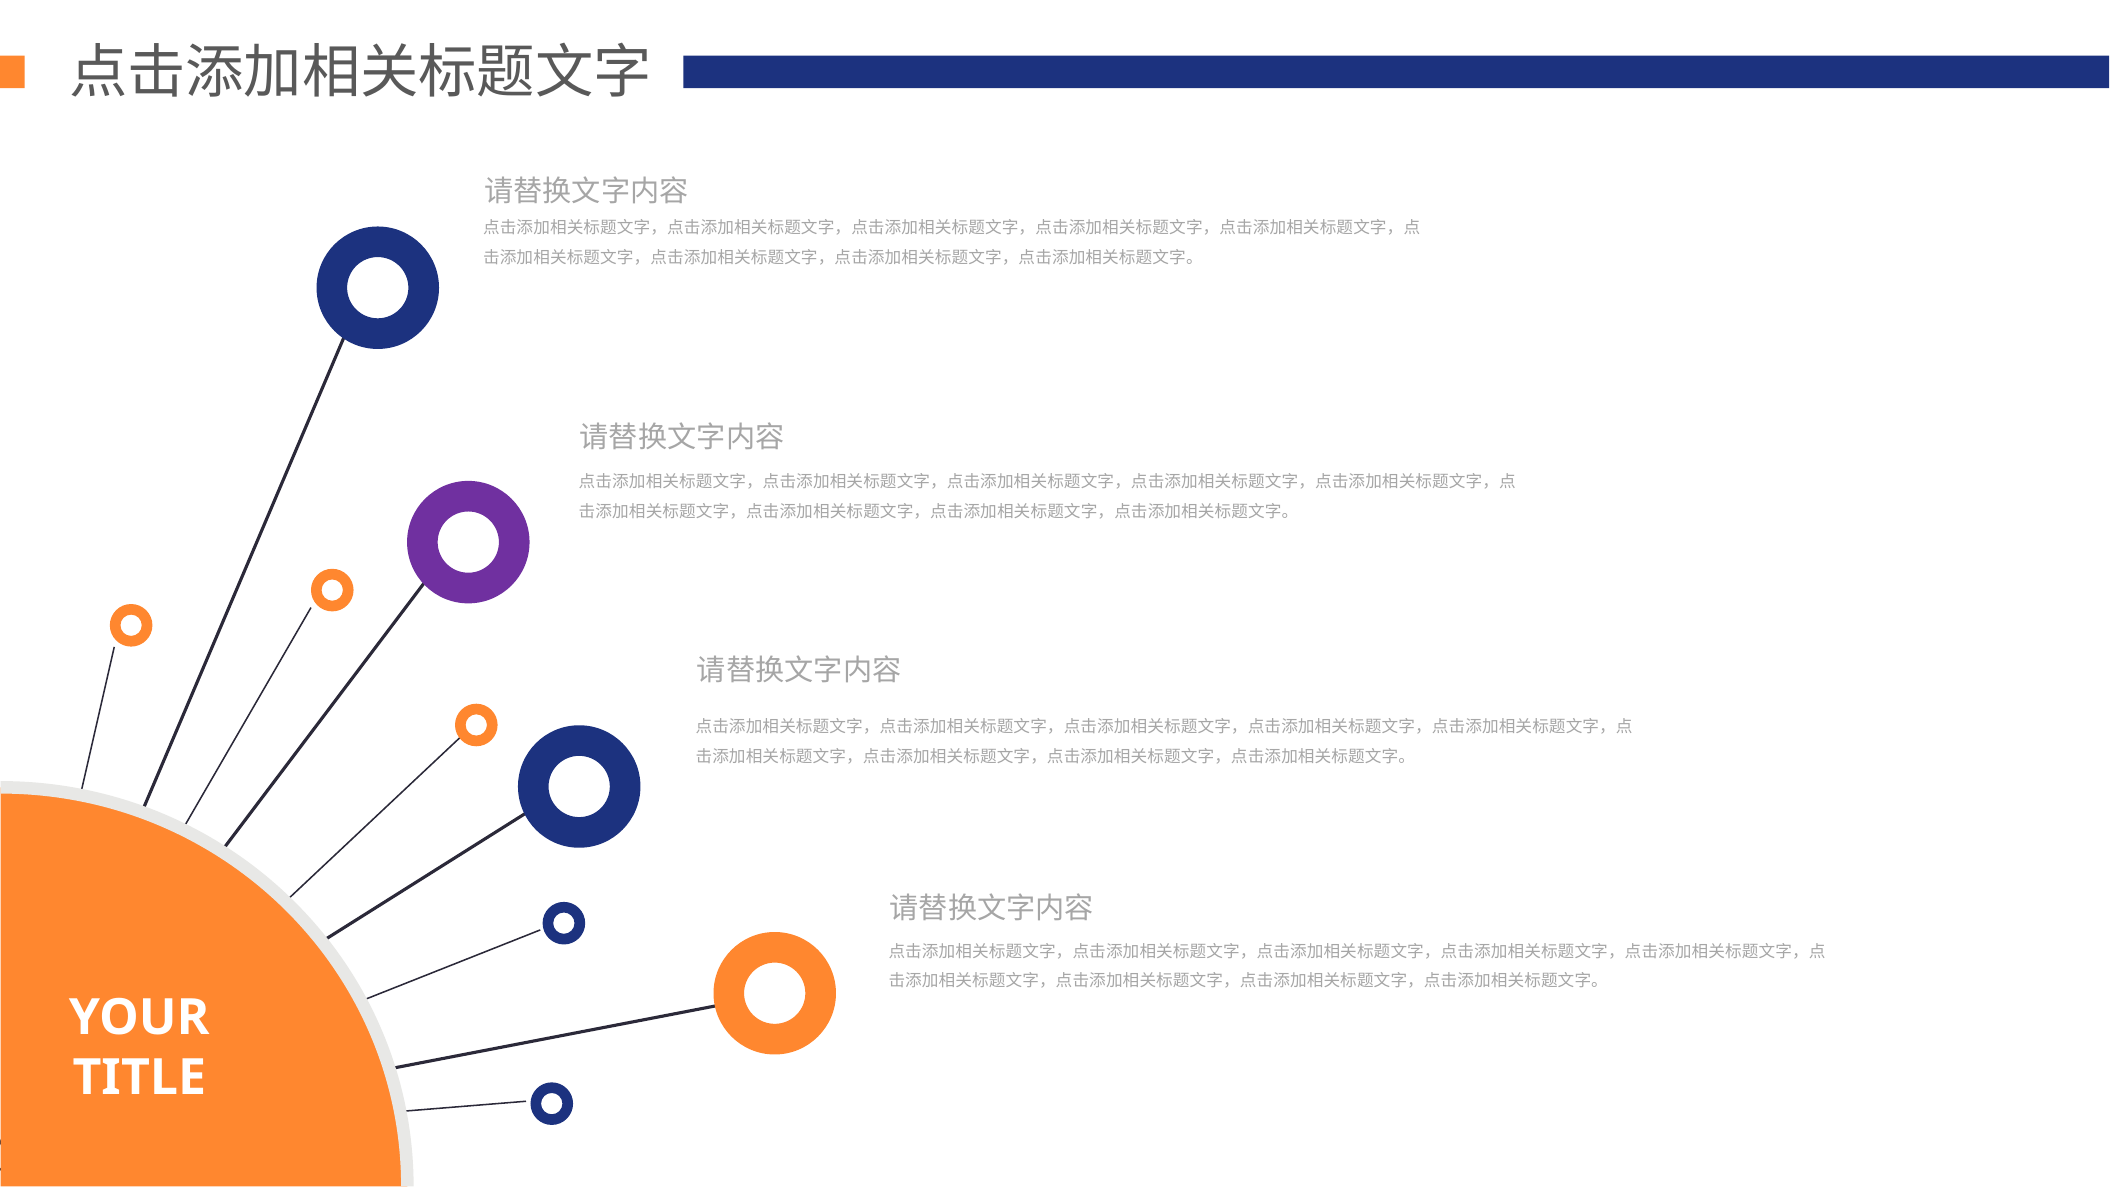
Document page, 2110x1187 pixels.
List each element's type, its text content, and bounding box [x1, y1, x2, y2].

text_box 请替换文字内容 [873, 874, 1273, 933]
text_box 点击添加相关标题文字 [54, 26, 667, 112]
text_box 点击添加相关标题文字，点击添加相关标题文字，点击添加相关标题文字，点击添加相关标题文字，点击添加相关标题文字，点击添加相关标题文字，点击添加相关标题文字，点击添加相关标题文字，点击添加相关标题文字。 [873, 922, 1850, 998]
text_box 点击添加相关标题文字，点击添加相关标题文字，点击添加相关标题文字，点击添加相关标题文字，点击添加相关标题文字，点击添加相关标题文字，点击添加相关标题文字，点击添加相关标题文字，点击添加相关标题文字。 [722, 453, 1540, 529]
text_box [316, 226, 440, 326]
text_box 点击添加相关标题文字，点击添加相关标题文字，点击添加相关标题文字，点击添加相关标题文字，点击添加相关标题文字，点击添加相关标题文字，点击添加相关标题文字，点击添加相关标题文字，点击添加相关标题文字。 [722, 698, 1658, 773]
text_box 请替换文字内容 [722, 642, 1080, 694]
text_box 点击添加相关标题文字，点击添加相关标题文字，点击添加相关标题文字，点击添加相关标题文字，点击添加相关标题文字，点击添加相关标题文字，点击添加相关标题文字，点击添加相关标题文字，点击添加相关标题文字。 [468, 199, 1445, 274]
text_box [0, 787, 408, 1187]
text_box [722, 932, 836, 1055]
text_box 请替换文字内容 [722, 403, 963, 462]
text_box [0, 326, 722, 1176]
text_box 请替换文字内容 [468, 157, 867, 216]
